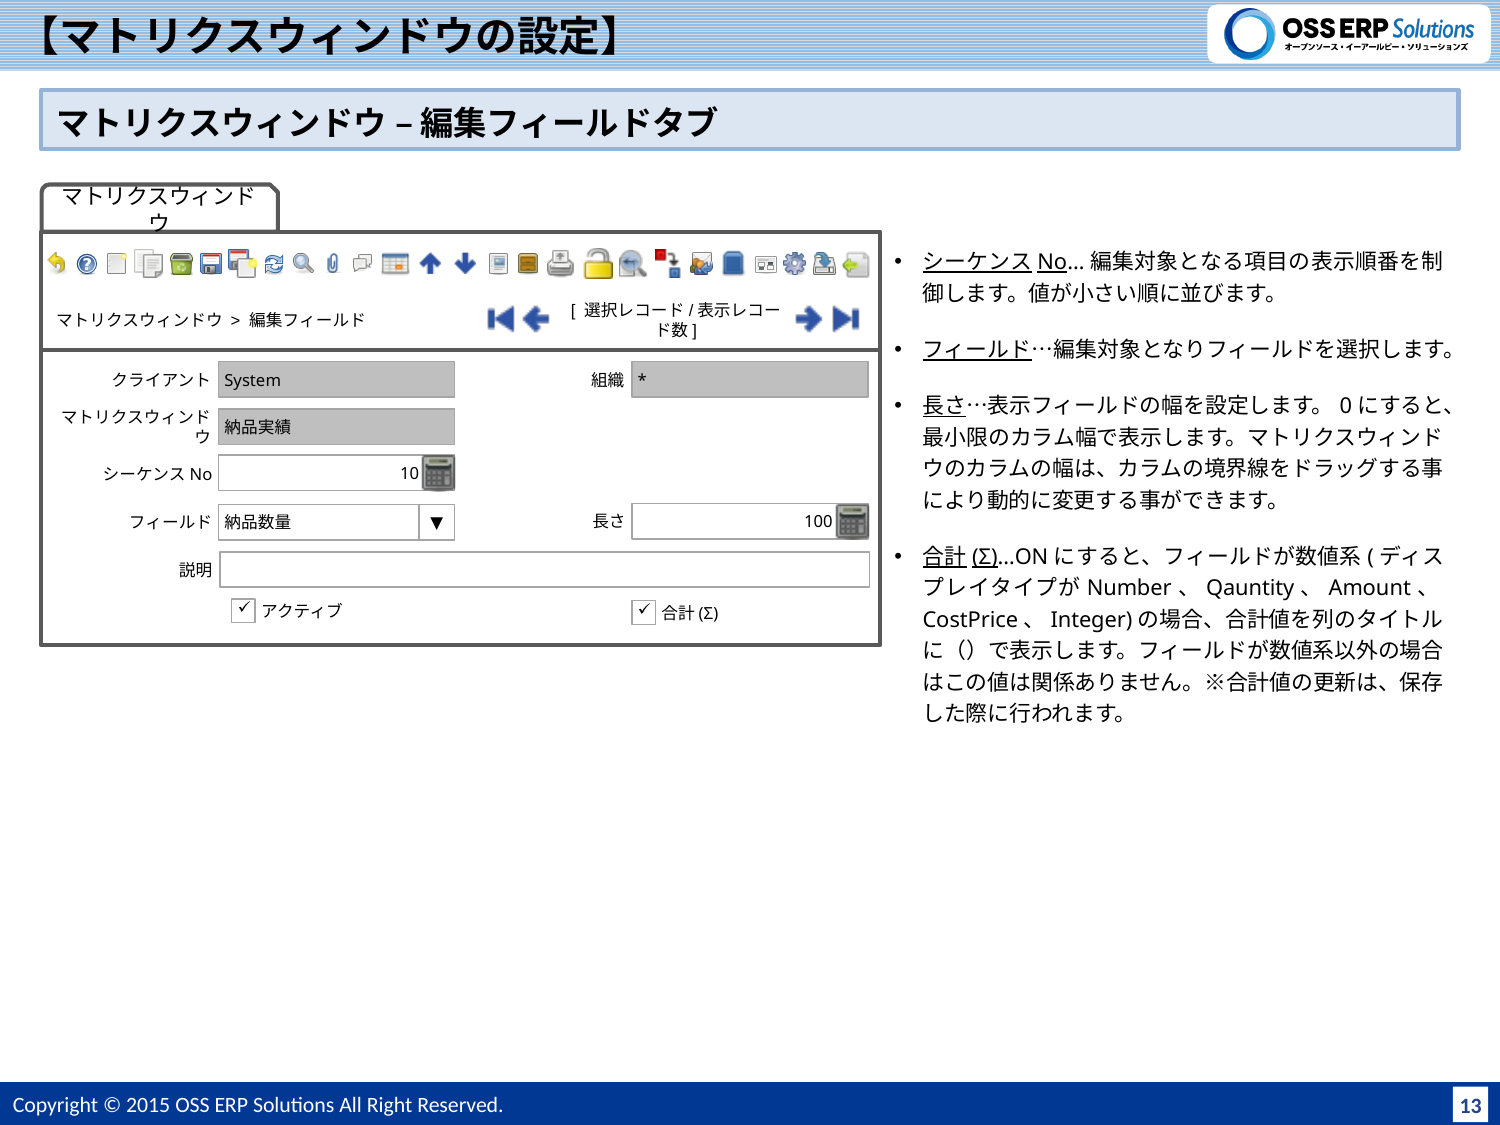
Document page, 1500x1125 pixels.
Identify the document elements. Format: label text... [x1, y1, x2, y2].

text_box アクティブ [257, 597, 434, 625]
text_box フィールド [39, 503, 220, 541]
text_box [39, 348, 877, 647]
text_box [39, 230, 882, 348]
text_box マトリクスウィンドウ [38, 407, 219, 446]
picture [419, 454, 457, 492]
text_box 納品実績 [219, 407, 457, 446]
text_box マトリクスウィンドウ [39, 182, 280, 234]
text_box 10 [220, 453, 420, 492]
text_box マトリクスウィンドウ – 編集フィールドタブ [39, 88, 1461, 151]
text_box [229, 597, 257, 625]
text_box 納品数量 [216, 503, 417, 542]
text_box クライアント [38, 360, 219, 399]
text_box マトリクスウィンドウ > 編集フィールド [41, 300, 390, 338]
text_box 組織 [451, 360, 633, 399]
title 【マトリクスウィンドウの設定】 [2, 0, 1353, 70]
text_box [630, 599, 657, 626]
text_box 説明 [39, 550, 220, 589]
text_box 長さ [405, 501, 634, 541]
text_box [ 選択レコード/表示レコード数] [563, 300, 782, 340]
text_box 合計(Σ) [657, 599, 835, 626]
text_box シーケンスNo…編集対象となる項目の表示順番を制御します。値が小さい順に並びます。 フィールド…編集対象となりフィールドを選択します。 長さ…表示フィールドの幅を設定します。0にすると、最小限のカラム幅で表示します。マトリクスウィンドウのカラムの幅は、カラムの境界線をドラッグする事により動的に変更する事ができます。 合計(Σ)…ONにすると、フィールドが数値系(ディスプレイタイプがNumber、Qauntity、Amount、CostPrice、Integer)の場合、合計値を列のタイトルに（）で表示します。フィールドが数値系以外の場合はこの値は関係ありません。※合計値の更新は、保存した際に行われます。 [877, 233, 1461, 895]
text_box * [633, 360, 870, 399]
picture [833, 503, 871, 541]
picture [1353, 8, 1474, 60]
picture [477, 296, 560, 344]
text_box System [219, 360, 451, 399]
text_box シーケンスNo [63, 453, 220, 495]
text_box 100 [634, 501, 834, 541]
picture [786, 296, 870, 344]
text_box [46, 248, 874, 280]
text_box [220, 550, 871, 589]
